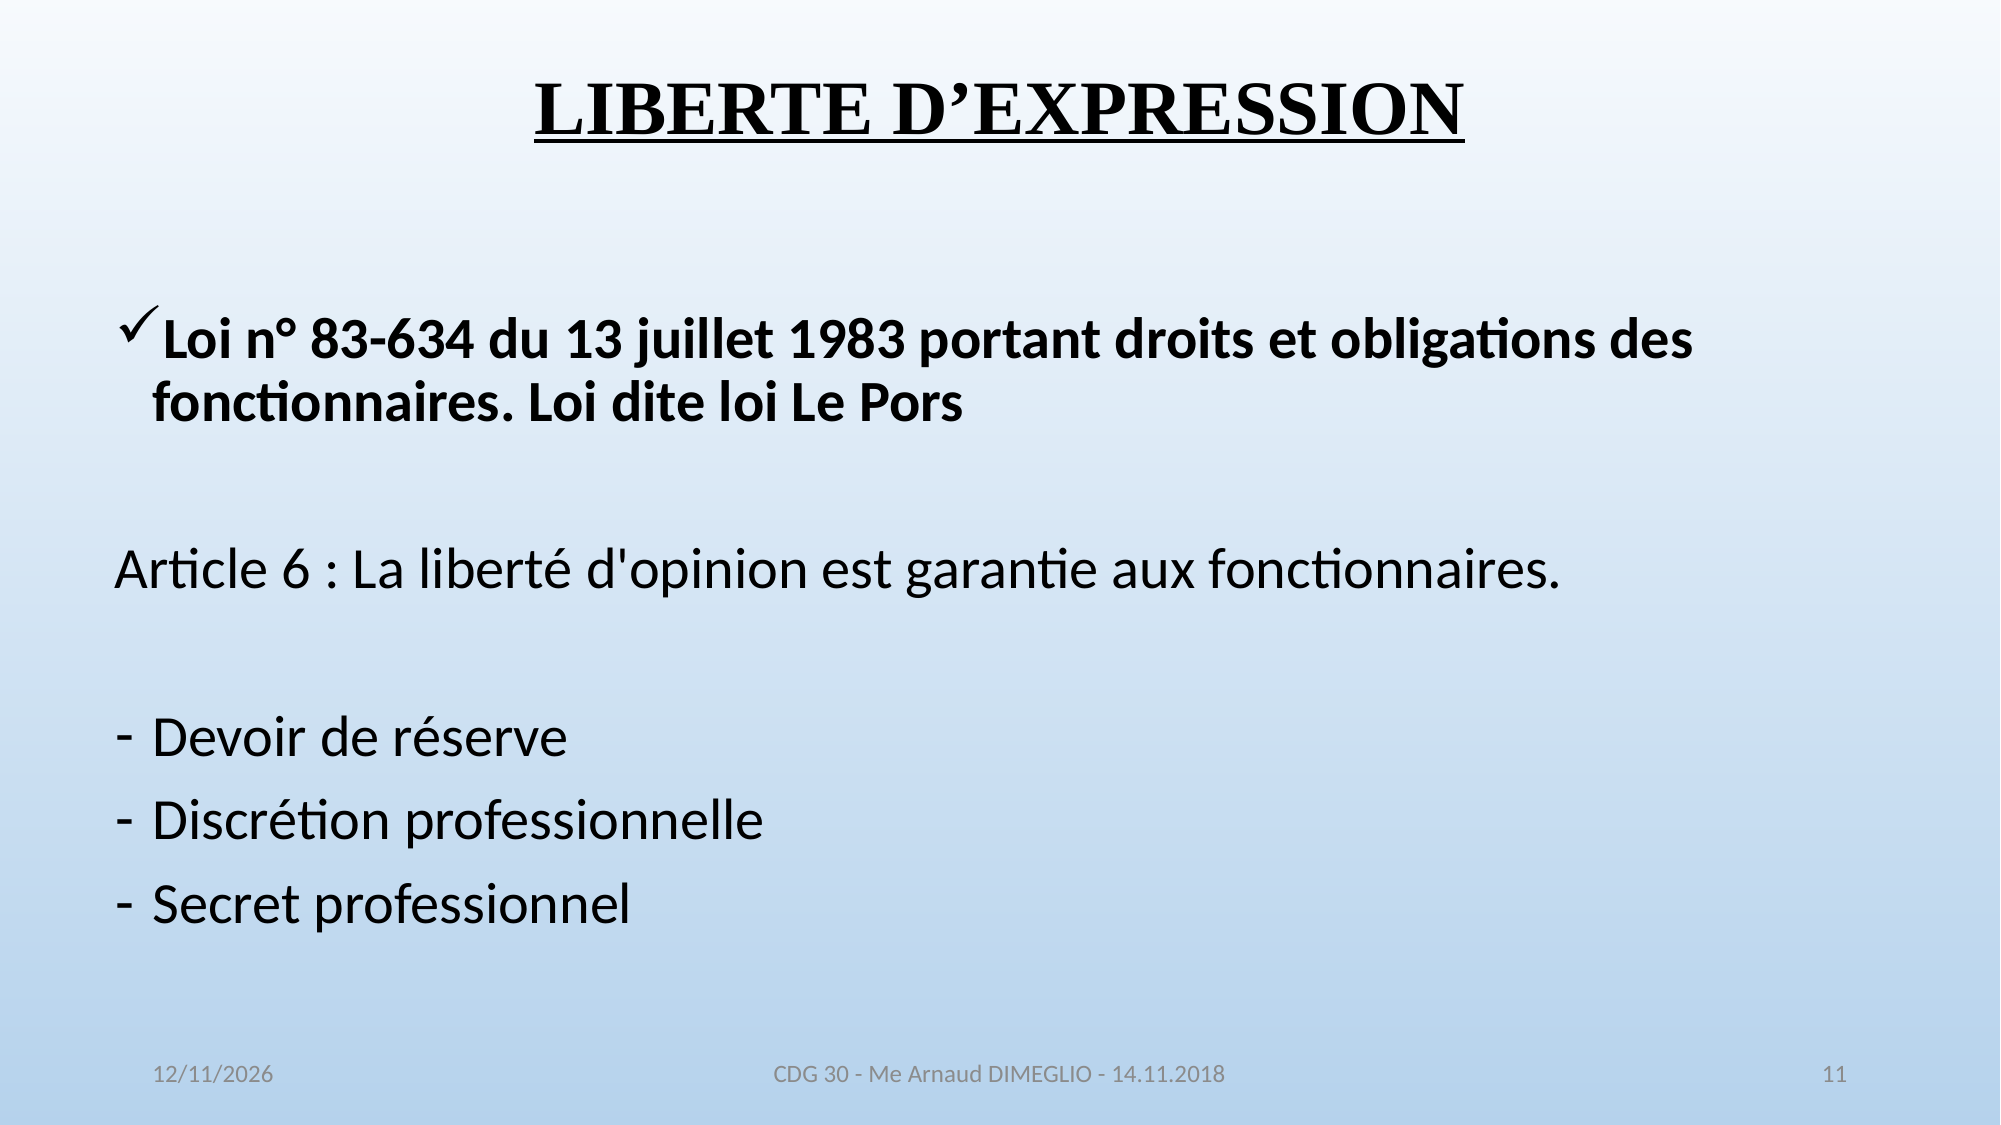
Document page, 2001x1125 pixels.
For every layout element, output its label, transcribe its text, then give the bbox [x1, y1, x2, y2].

footer CDG 30 - Me Arnaud DIMEGLIO - 14.11.2018 [662, 1042, 1338, 1103]
list Loi n° 83-634 du 13 juillet 1983 portant droits et obligations des fonctionnaires. Loi dite loi Le Pors Article 6 : La liberté d'opinion est garantie aux fonctionnaires. Devoir de réserve Discrétion professionnelle Secret professionnel [99, 210, 1825, 1066]
title LIBERTE D’EXPRESSION [137, 59, 1863, 252]
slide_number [137, 1042, 588, 1103]
slide_number 11 [1412, 1042, 1863, 1103]
